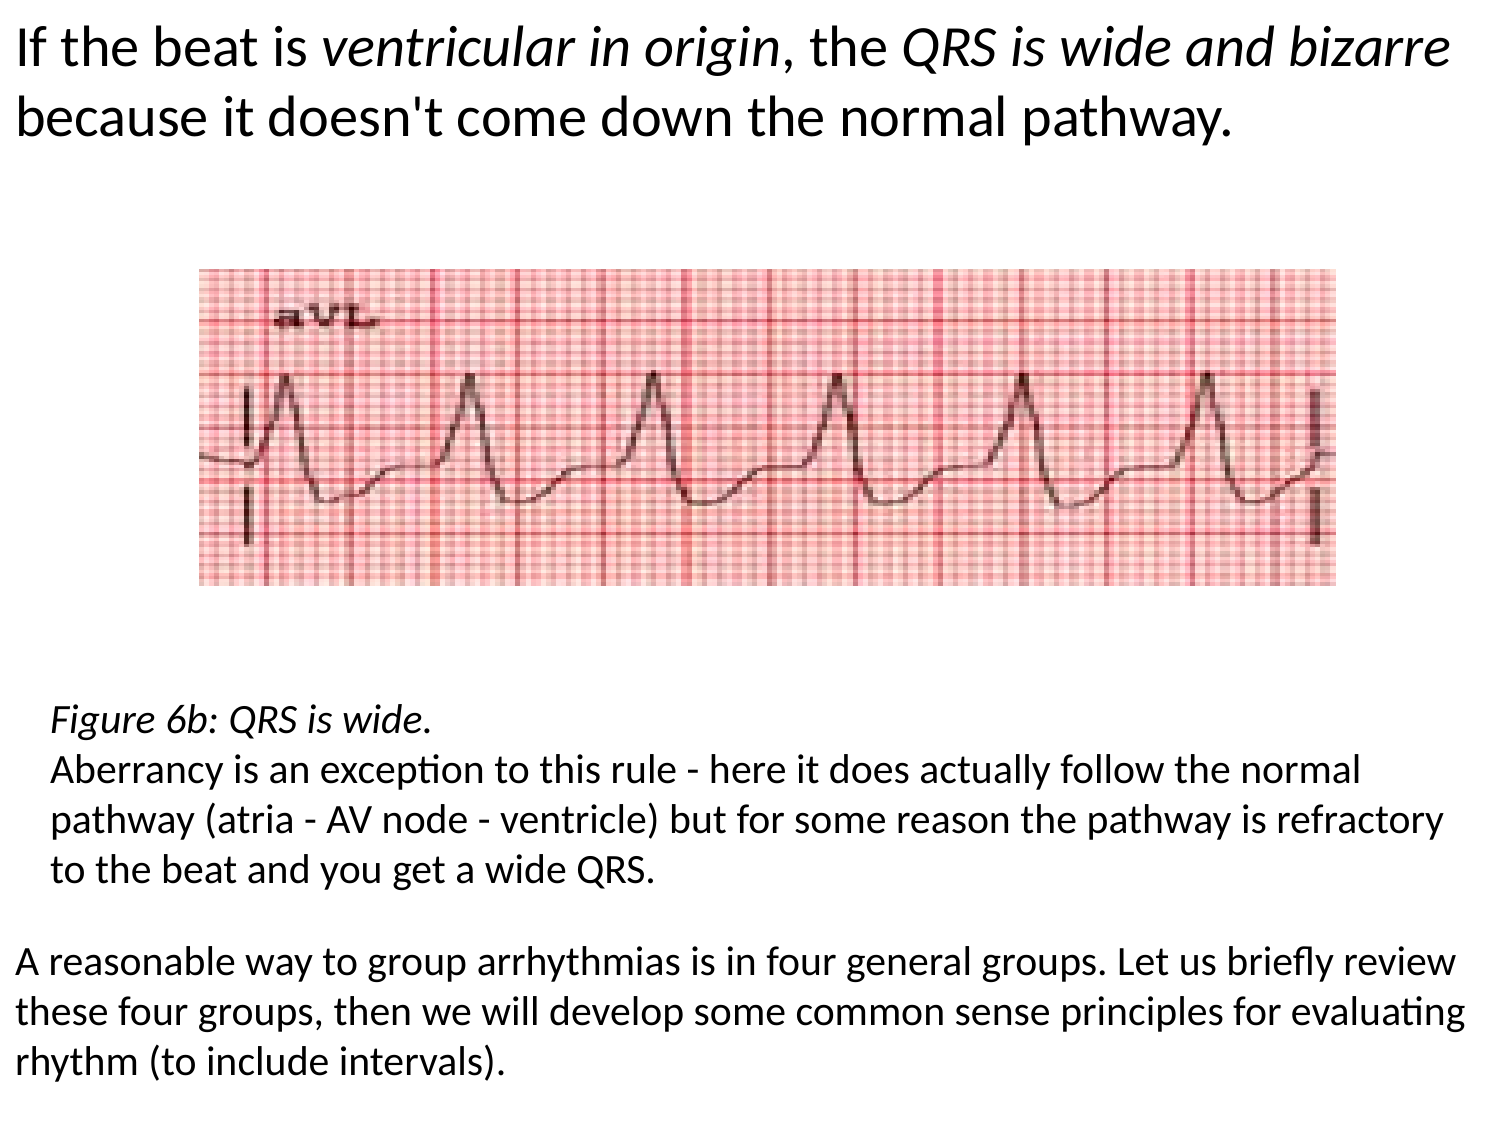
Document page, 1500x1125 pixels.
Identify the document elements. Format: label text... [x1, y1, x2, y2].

text_box If the beat is ventricular in origin, the QRS is wide and bizarre because it doesn't come down the normal pathway. [0, 1, 1500, 201]
text_box A reasonable way to group arrhythmias is in four general groups. Let us briefly review these four groups, then we will develop some common sense principles for evaluating rhythm (to include intervals). [0, 926, 1500, 1092]
picture [198, 269, 1337, 587]
text_box Figure 6b: QRS is wide. Aberrancy is an exception to this rule - here it does actually follow the normal pathway (atria - AV node - ventricle) but for some reason the pathway is refractory to the beat and you get a wide QRS. [35, 634, 1477, 899]
